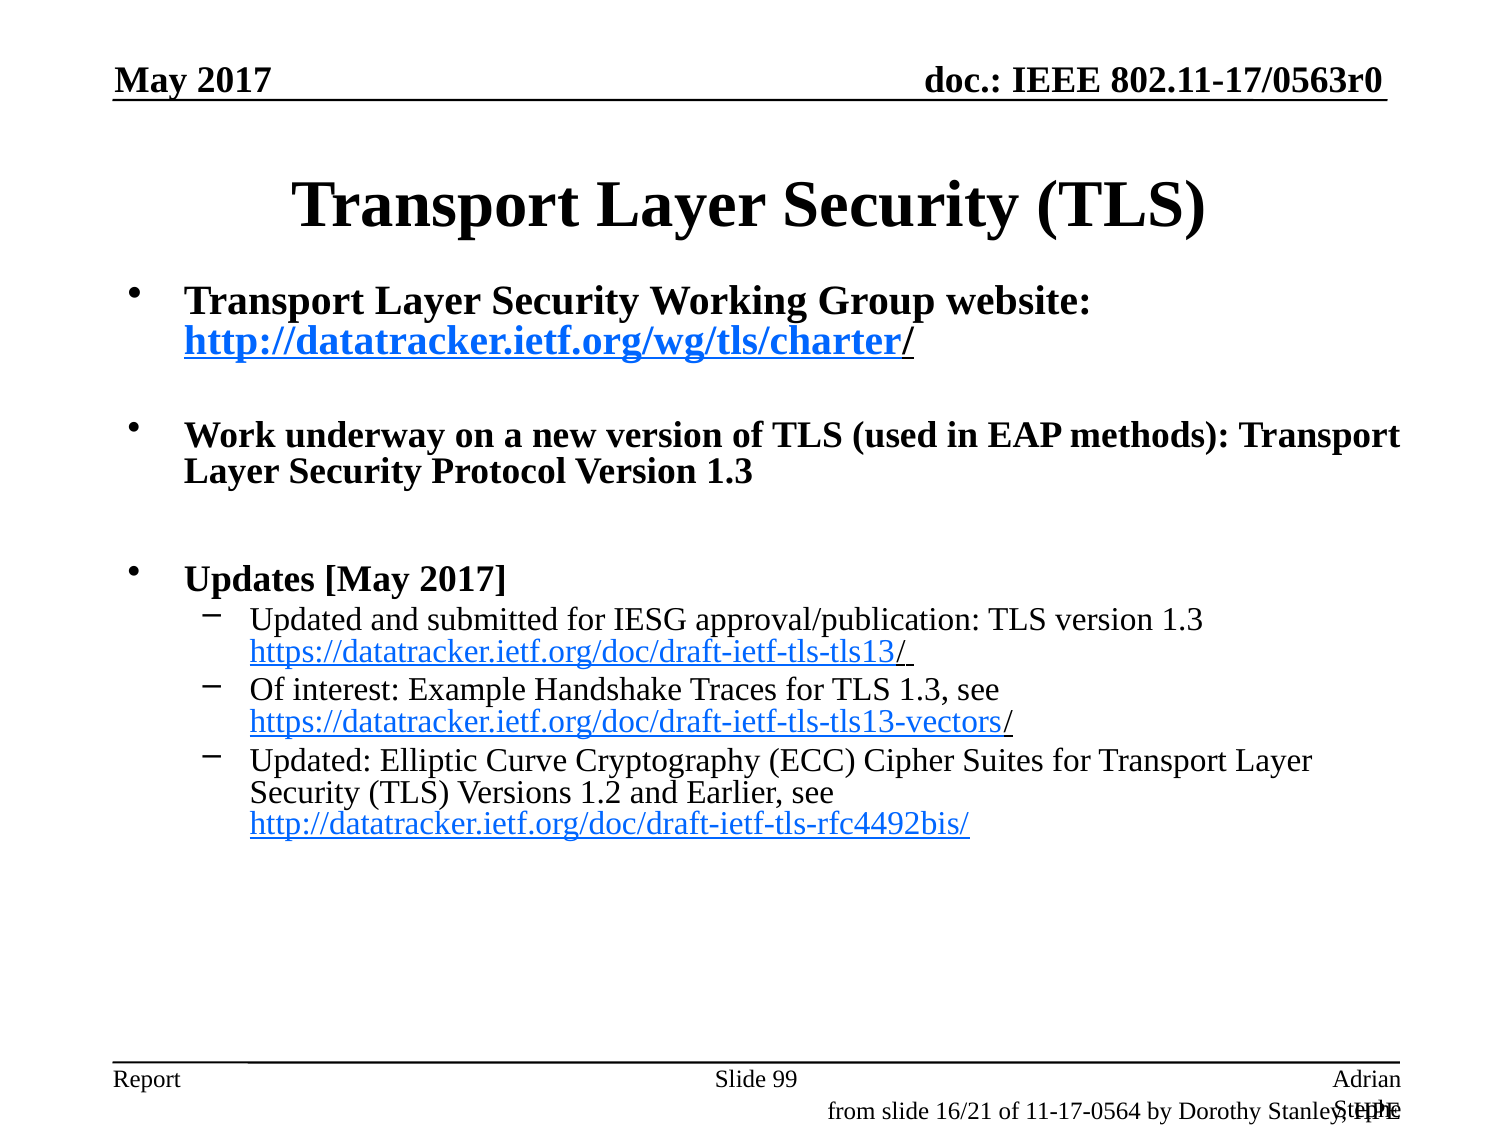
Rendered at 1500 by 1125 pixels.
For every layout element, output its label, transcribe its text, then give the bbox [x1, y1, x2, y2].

text_box from slide 16/21 of 11-17-0564 by Dorothy Stanley, HPE [343, 1087, 1417, 1125]
footer Adrian Stephens, Intel Corporation [1324, 1061, 1402, 1087]
title Transport Layer Security (TLS) [112, 112, 1388, 275]
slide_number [114, 54, 374, 101]
list Transport Layer Security Working Group website: http://datatracker.ietf.org/wg/tls/charter/ Work underway on a new version of TLS (used in EAP methods): Transport Layer Security Protocol Version 1.3 Updates [May 2017] Updated and submitted for IESG approval/publication: TLS version 1.3 https://datatracker.ietf.org/doc/draft-ietf-tls-tls13/ Of interest: Example Handshake Traces for TLS 1.3, see https://datatracker.ietf.org/doc/draft-ietf-tls-tls13-vectors/ Updated: Elliptic Curve Cryptography (ECC) Cipher Suites for Transport Layer Security (TLS) Versions 1.2 and Earlier, see http://datatracker.ietf.org/doc/draft-ietf-tls-rfc4492bis/ [112, 275, 1425, 1025]
slide_number Slide 99 [711, 1061, 801, 1087]
